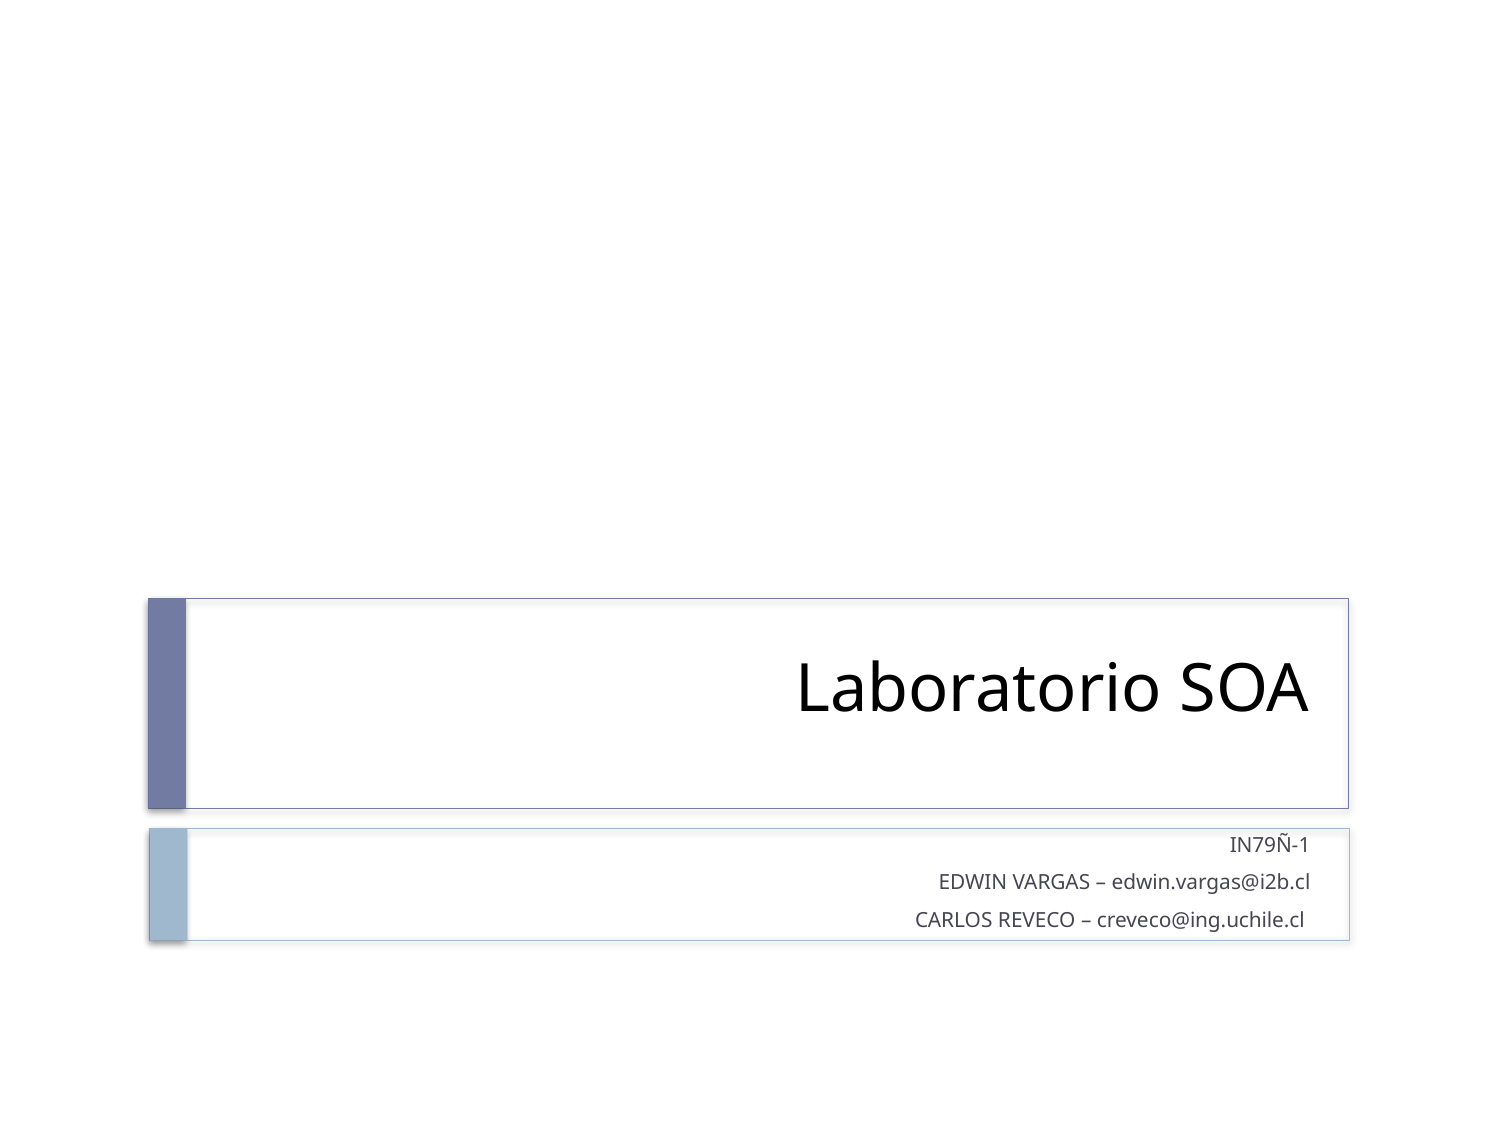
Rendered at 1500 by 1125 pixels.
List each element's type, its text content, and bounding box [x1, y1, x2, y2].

title Laboratorio SOA [200, 637, 1325, 800]
subtitle IN79Ñ-1 EDWIN VARGAS – edwin.vargas@i2b.cl CARLOS REVECO – creveco@ing.uchile.cl [200, 823, 1325, 953]
